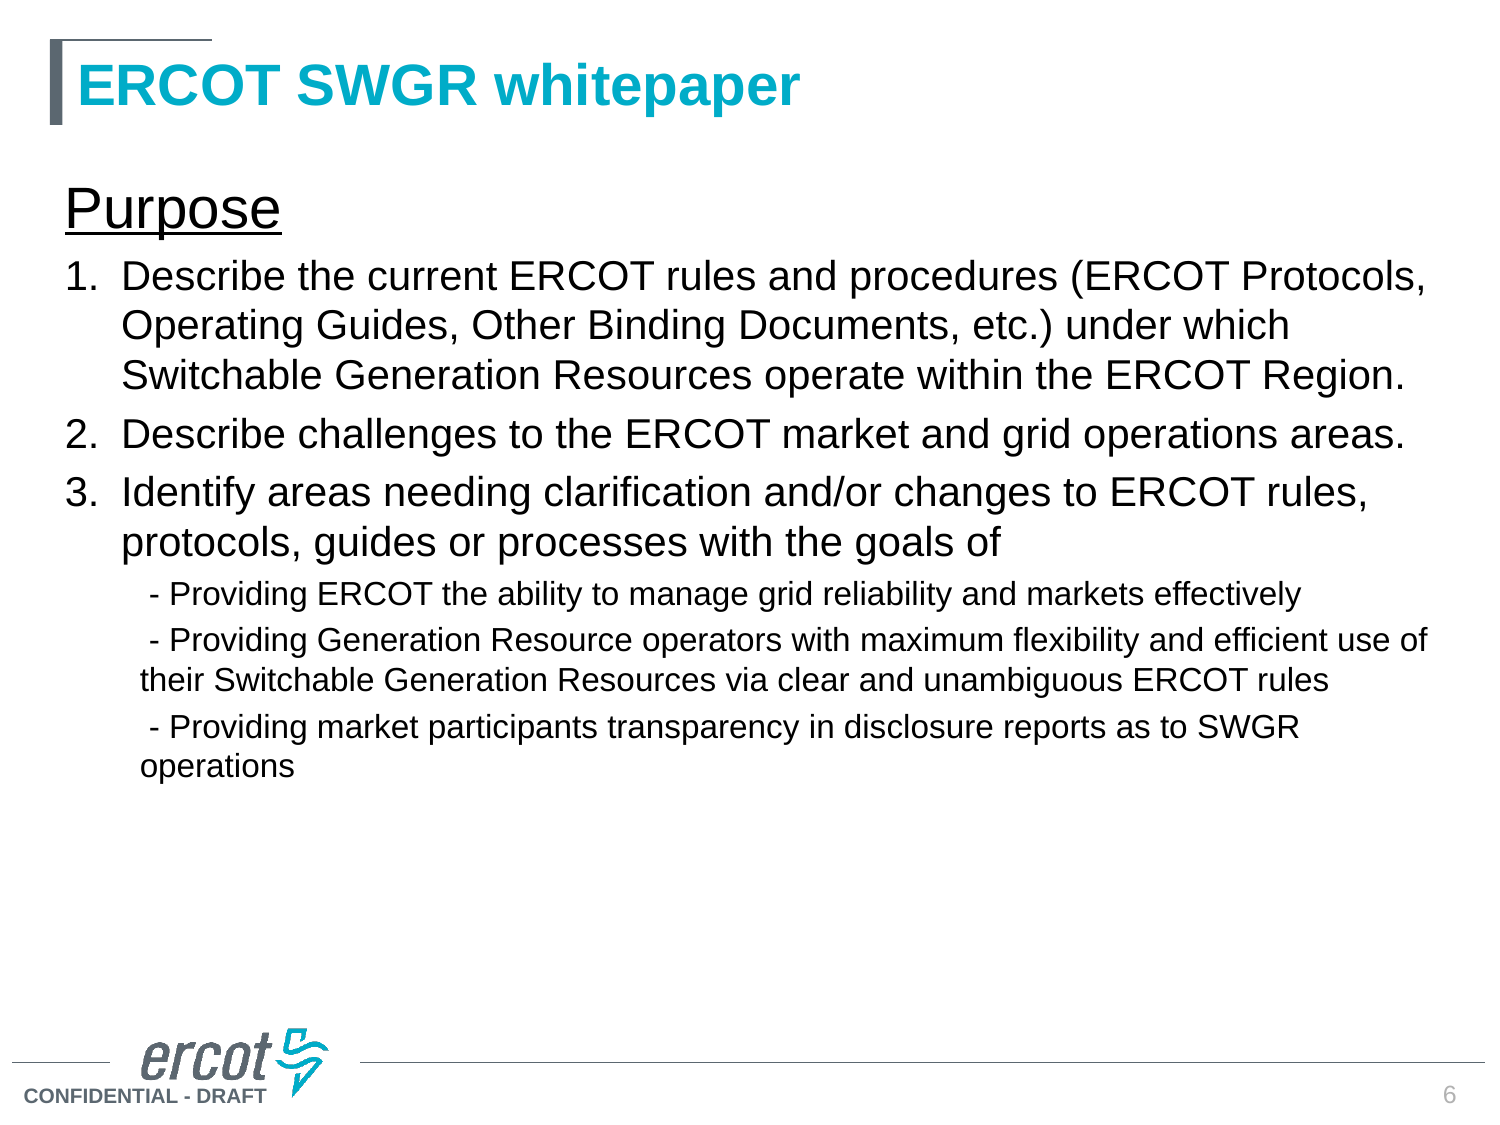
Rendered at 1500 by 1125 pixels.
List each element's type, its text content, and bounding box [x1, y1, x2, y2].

list Purpose Describe the current ERCOT rules and procedures (ERCOT Protocols, Operating Guides, Other Binding Documents, etc.) under which Switchable Generation Resources operate within the ERCOT Region. Describe challenges to the ERCOT market and grid operations areas. Identify areas needing clarification and/or changes to ERCOT rules, protocols, guides or processes with the goals of - Providing ERCOT the ability to manage grid reliability and markets effectively - Providing Generation Resource operators with maximum flexibility and efficient use of their Switchable Generation Resources via clear and unambiguous ERCOT rules - Providing market participants transparency in disclosure reports as to SWGR operations [50, 162, 1450, 972]
picture [137, 1024, 332, 1100]
title ERCOT SWGR whitepaper [62, 39, 1450, 162]
picture [200, 1091, 207, 1100]
slide_number 6 [1412, 1076, 1488, 1112]
